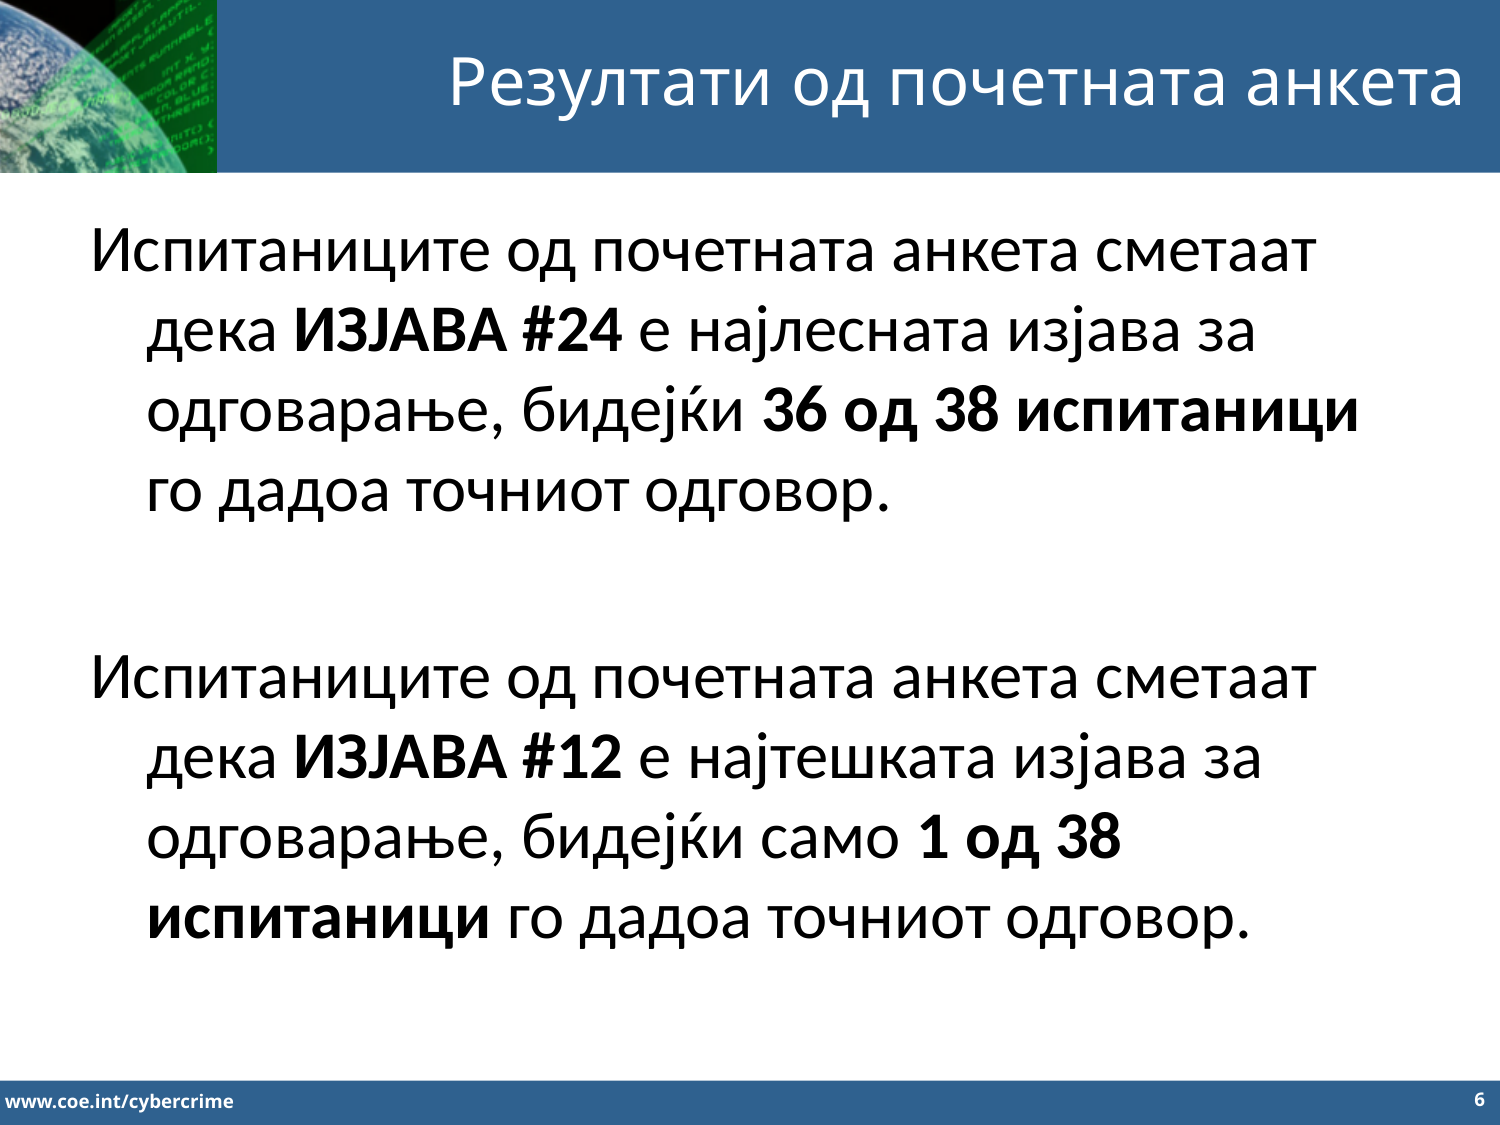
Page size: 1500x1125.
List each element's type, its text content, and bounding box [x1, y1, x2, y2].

text_box Резултати од почетната анкета [230, 31, 1483, 126]
text_box Испитаниците од почетната анкета сметаат дека ИЗЈАВА #24 е најлесната изјава за одговарање, бидејќи 36 од 38 испитаници го дадоа точниот одговор. Испитаниците од почетната анкета сметаат дека ИЗЈАВА #12 е најтешката изјава за одговарање, бидејќи само 1 од 38 испитаници го дадоа точниот одговор. [74, 197, 1425, 928]
picture [0, 1, 217, 173]
